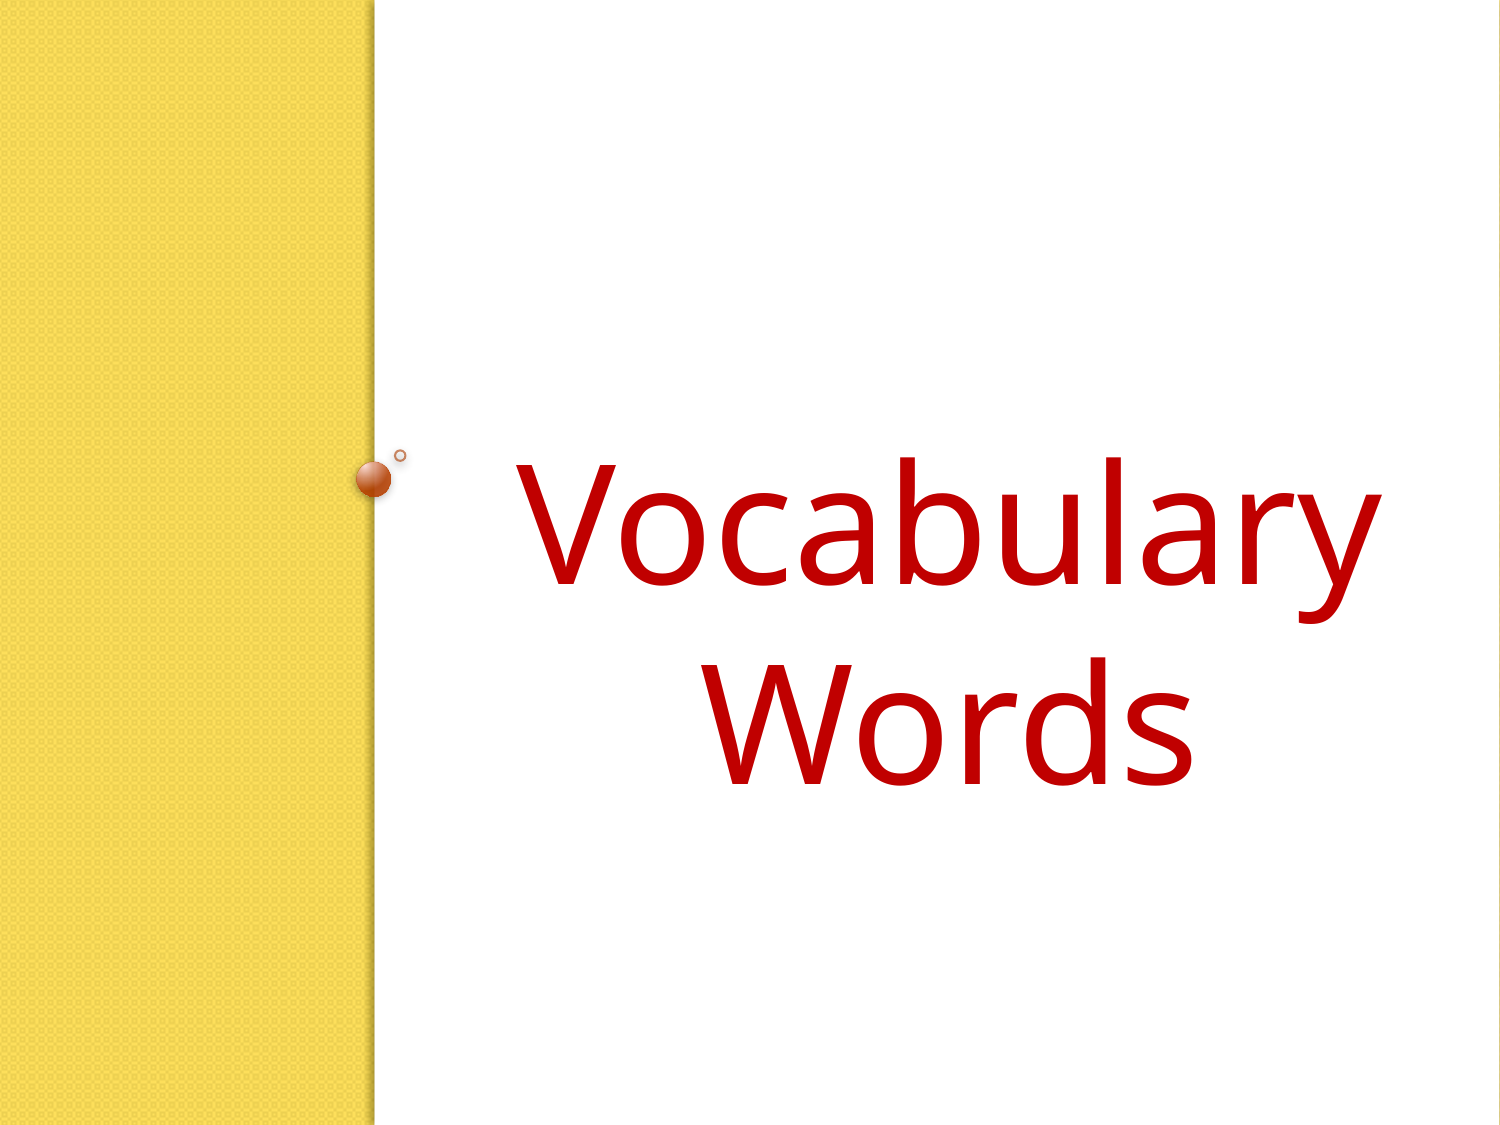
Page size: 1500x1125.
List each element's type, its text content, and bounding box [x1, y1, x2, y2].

list Vocabulary Words [422, 174, 1473, 825]
